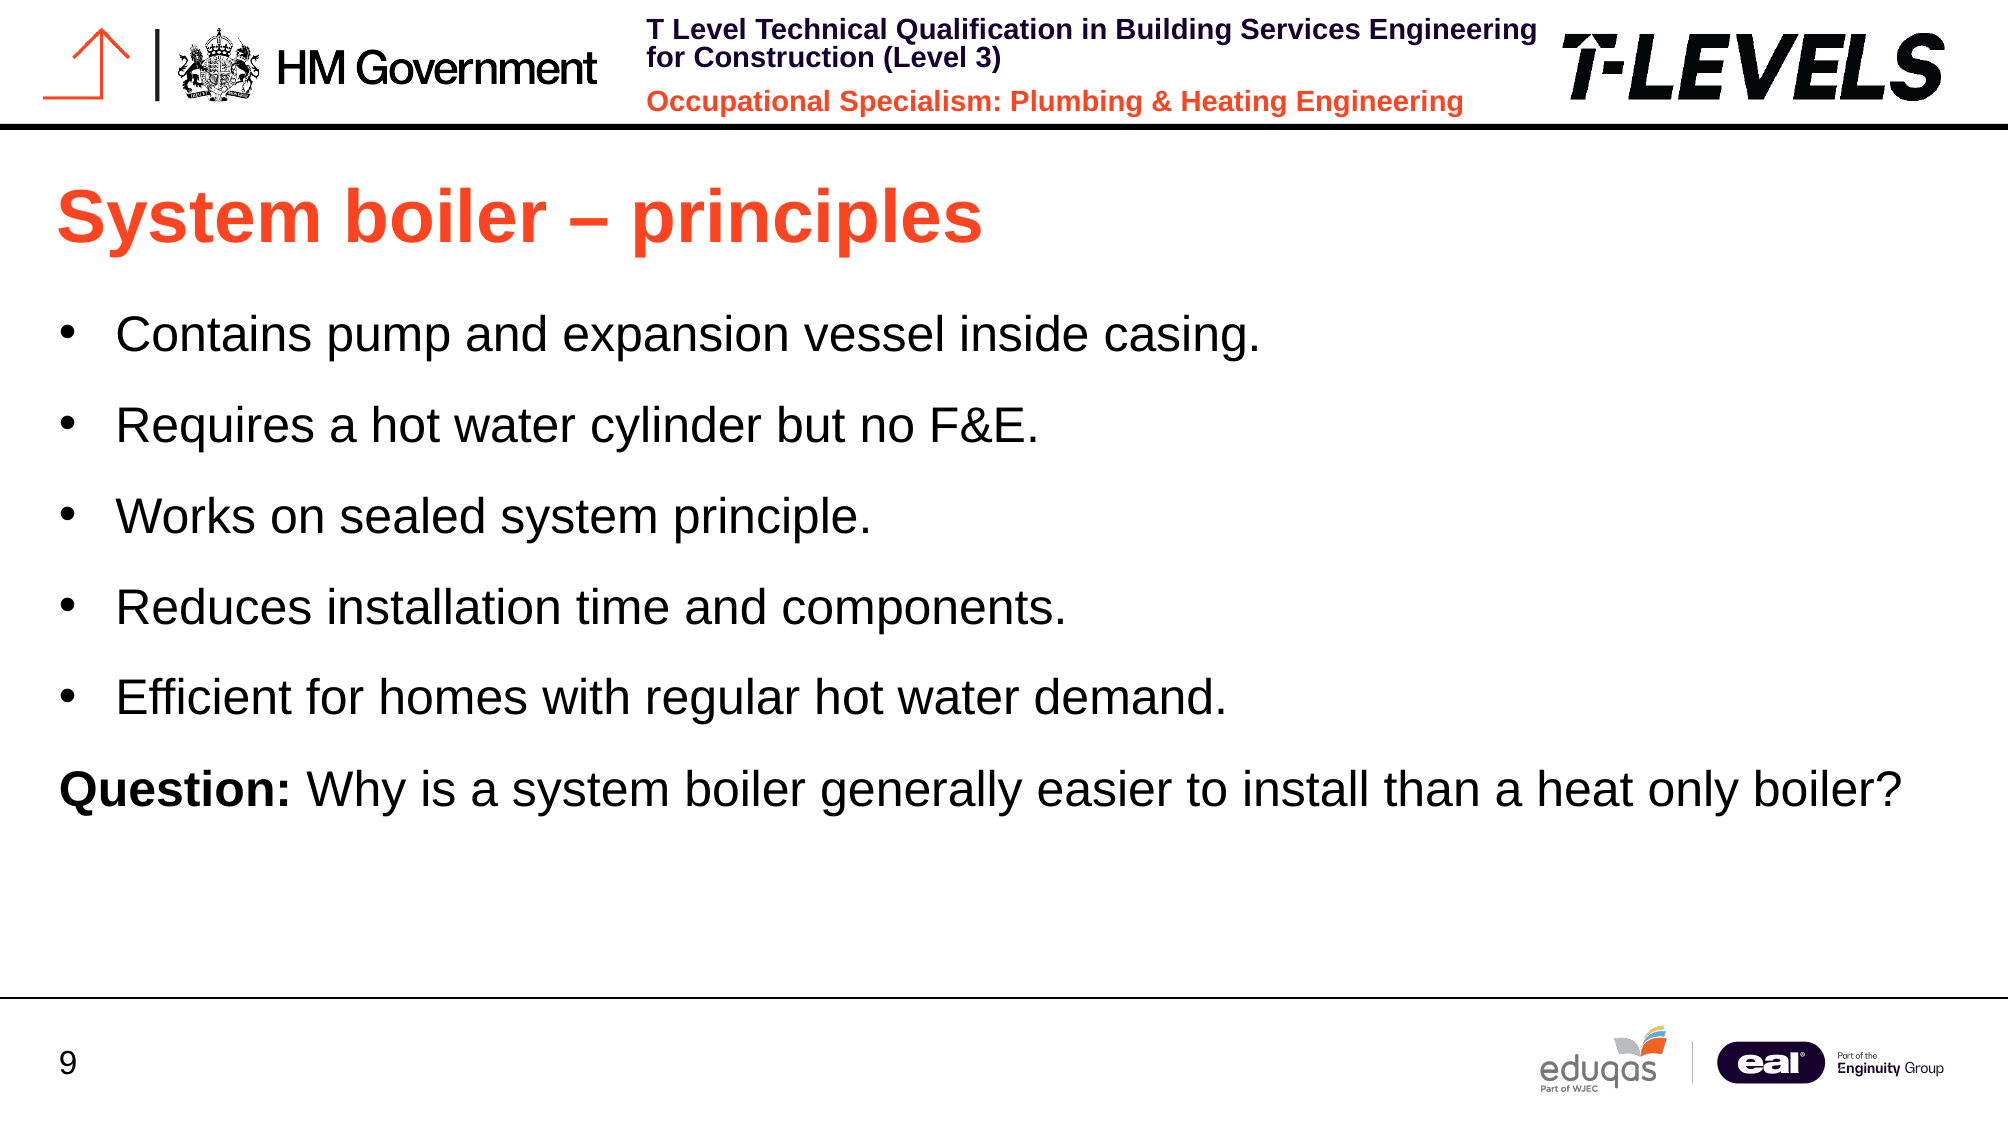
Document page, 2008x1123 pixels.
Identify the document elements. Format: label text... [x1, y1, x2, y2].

title System boiler – principles [41, 111, 1949, 314]
picture [1535, 1021, 1949, 1097]
picture [1543, 25, 1964, 108]
picture [38, 27, 136, 100]
list Contains pump and expansion vessel inside casing. Requires a hot water cylinder but no F&E. Works on sealed system principle. Reduces installation time and components. Efficient for homes with regular hot water demand. Question: Why is a system boiler generally easier to install than a heat only boiler? [59, 295, 1933, 975]
picture [155, 28, 597, 102]
